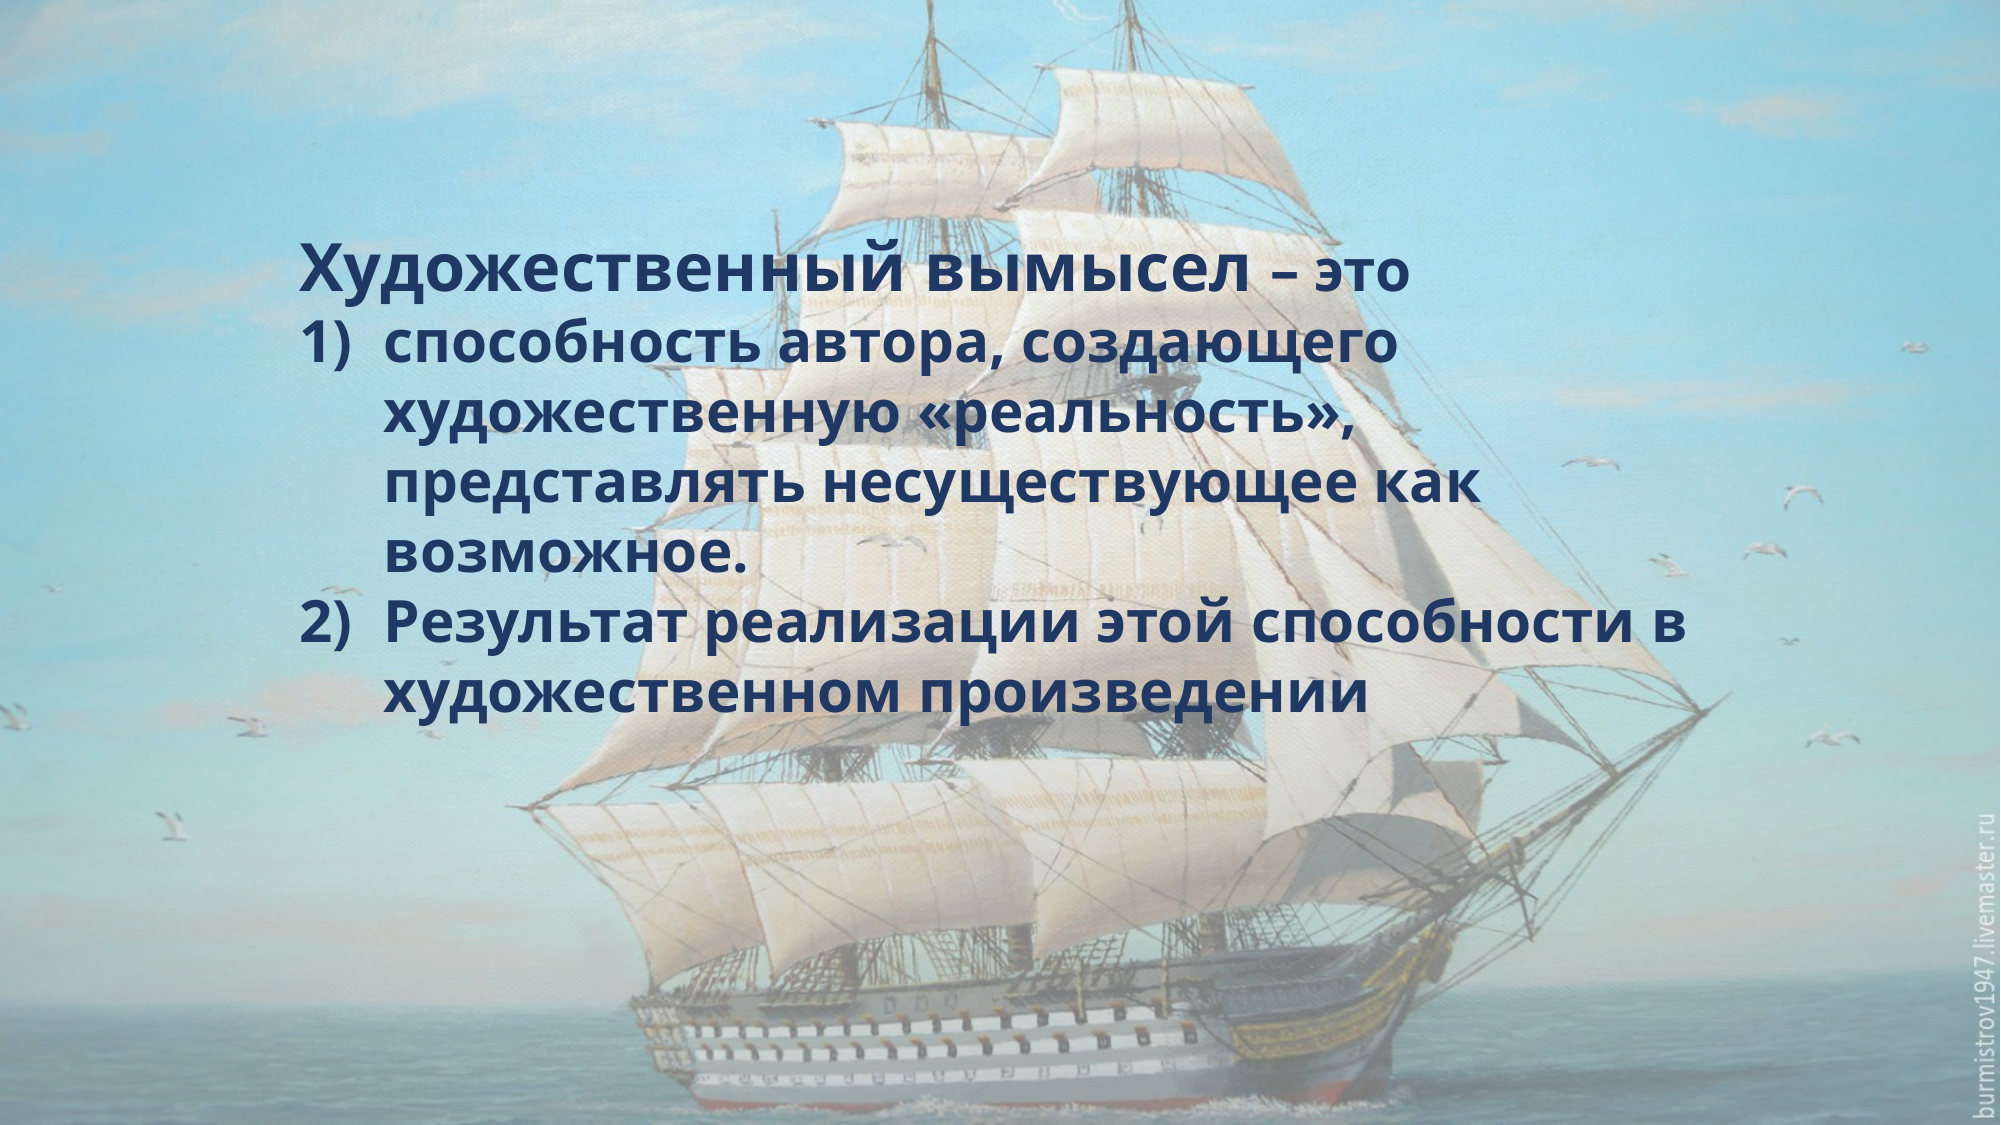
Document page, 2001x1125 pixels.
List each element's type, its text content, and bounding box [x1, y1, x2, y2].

text_box Художественный вымысел – это способность автора, создающего художественную «реальность», представлять несуществующее как возможное. Результат реализации этой способности в художественном произведении [284, 217, 1720, 732]
